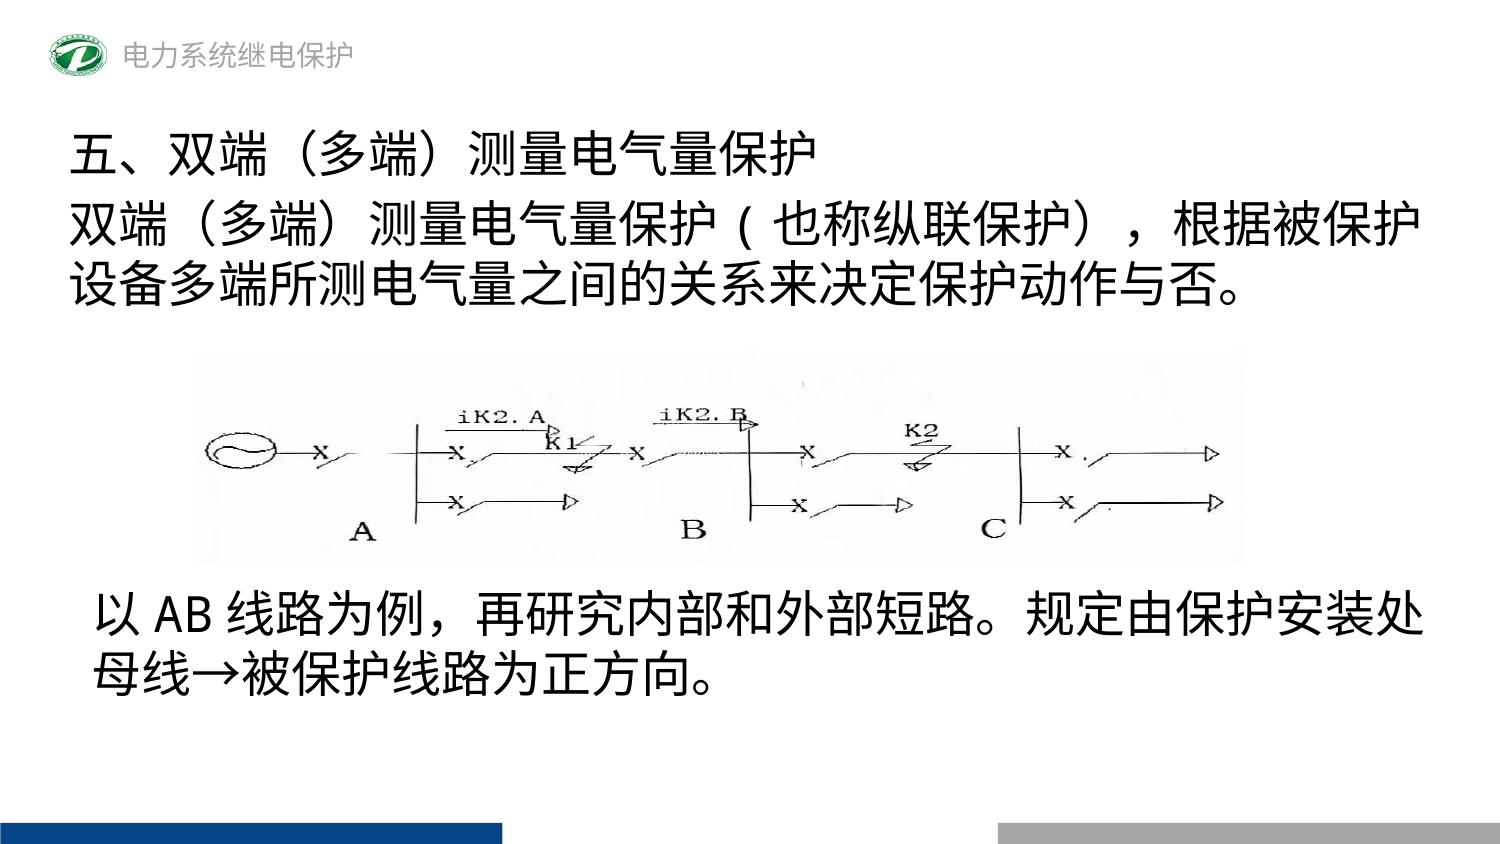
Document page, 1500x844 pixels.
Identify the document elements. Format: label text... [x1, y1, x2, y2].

text_box 以AB线路为例，再研究内部和外部短路。规定由保护安装处母线→被保护线路为正方向。 [76, 575, 1485, 711]
picture [41, 19, 118, 91]
text_box [0, 821, 504, 844]
text_box 电力系统继电保护 [122, 29, 370, 80]
picture [194, 350, 1245, 564]
text_box [996, 821, 1500, 844]
text_box 五、双端（多端）测量电气量保护 双端（多端）测量电气量保护(也称纵联保护），根据被保护设备多端所测电气量之间的关系来决定保护动作与否。 [53, 114, 1469, 320]
